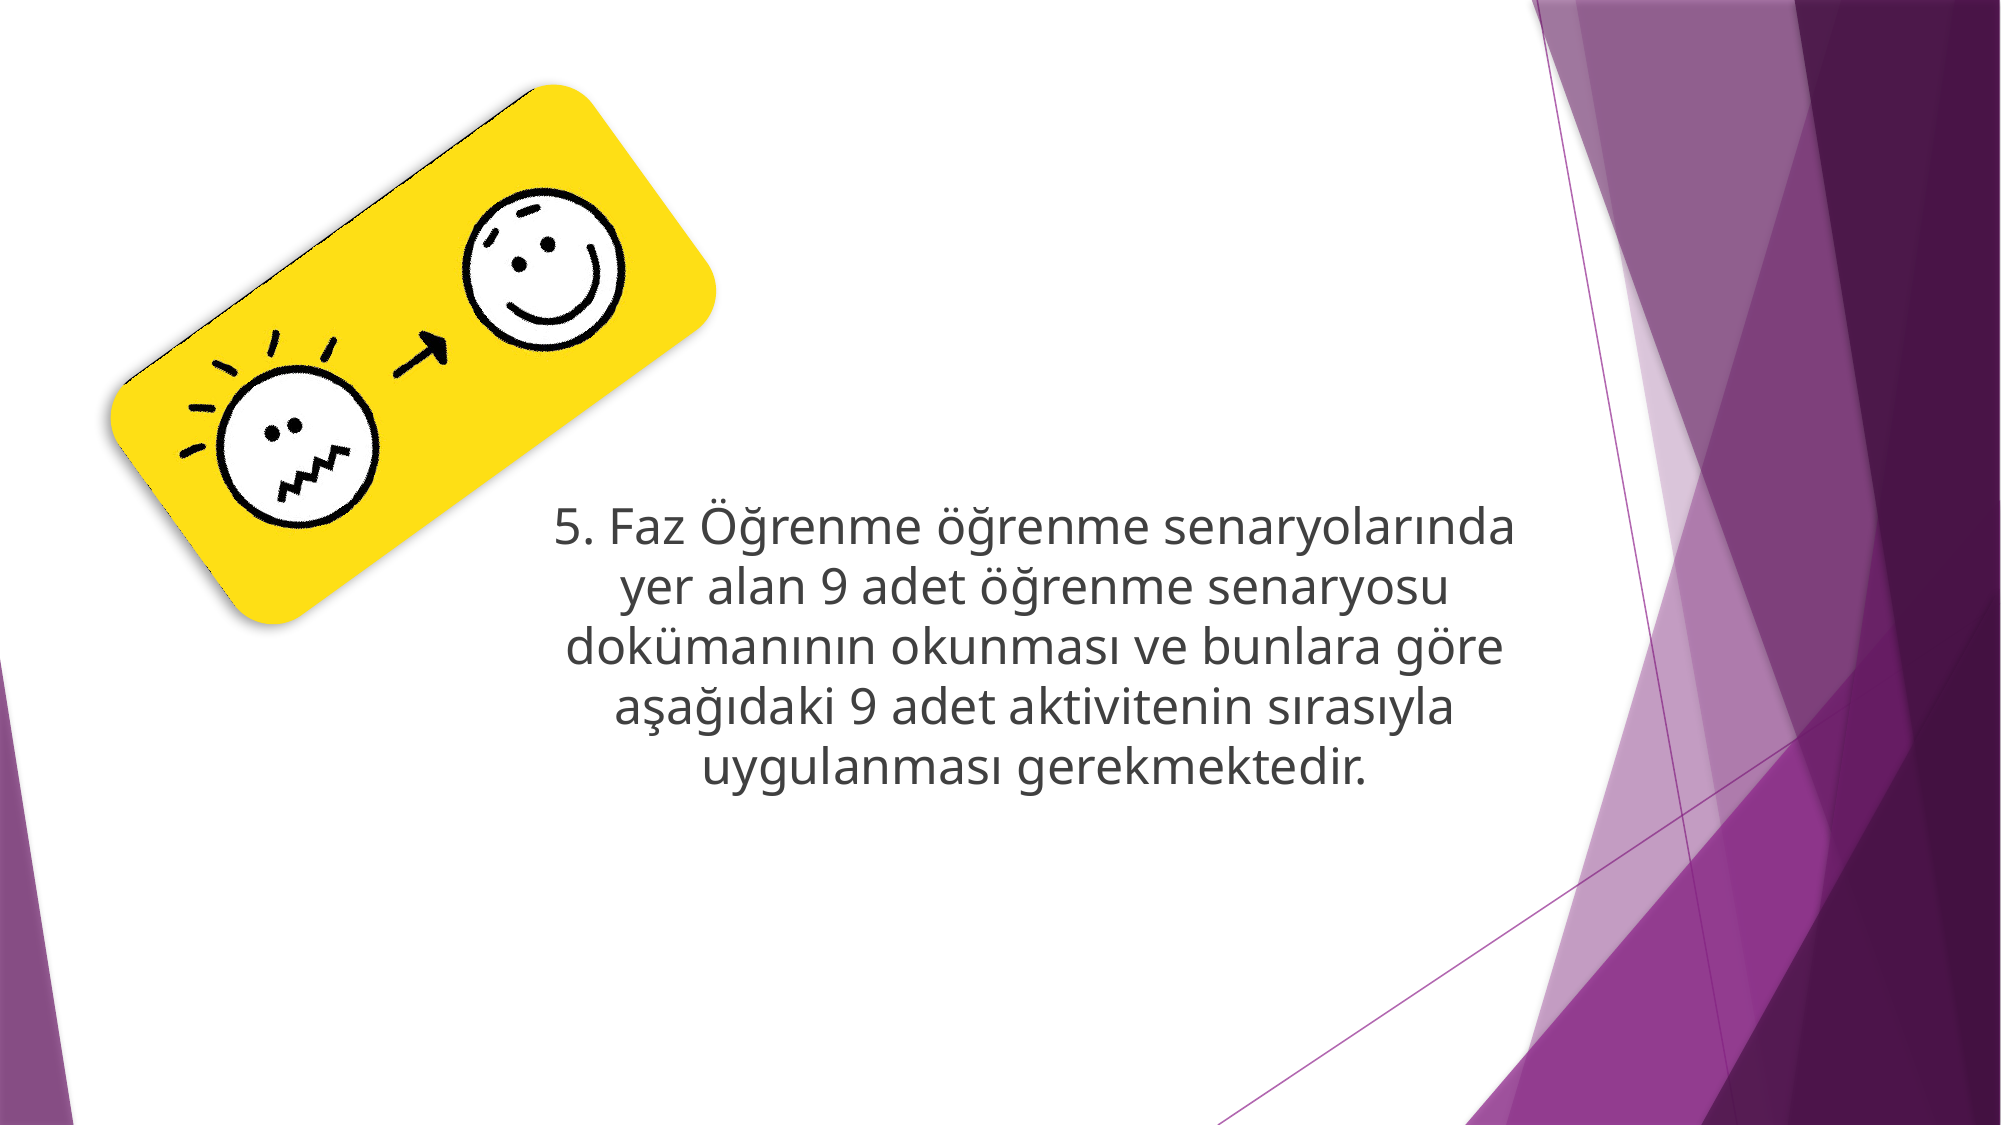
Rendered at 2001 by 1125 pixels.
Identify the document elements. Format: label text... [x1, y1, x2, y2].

picture [111, 84, 716, 625]
list 5. Faz Öğrenme öğrenme senaryolarında yer alan 9 adet öğrenme senaryosu dokümanının okunması ve bunlara göre aşağıdaki 9 adet aktivitenin sırasıyla uygulanması gerekmektedir. [536, 325, 1534, 962]
